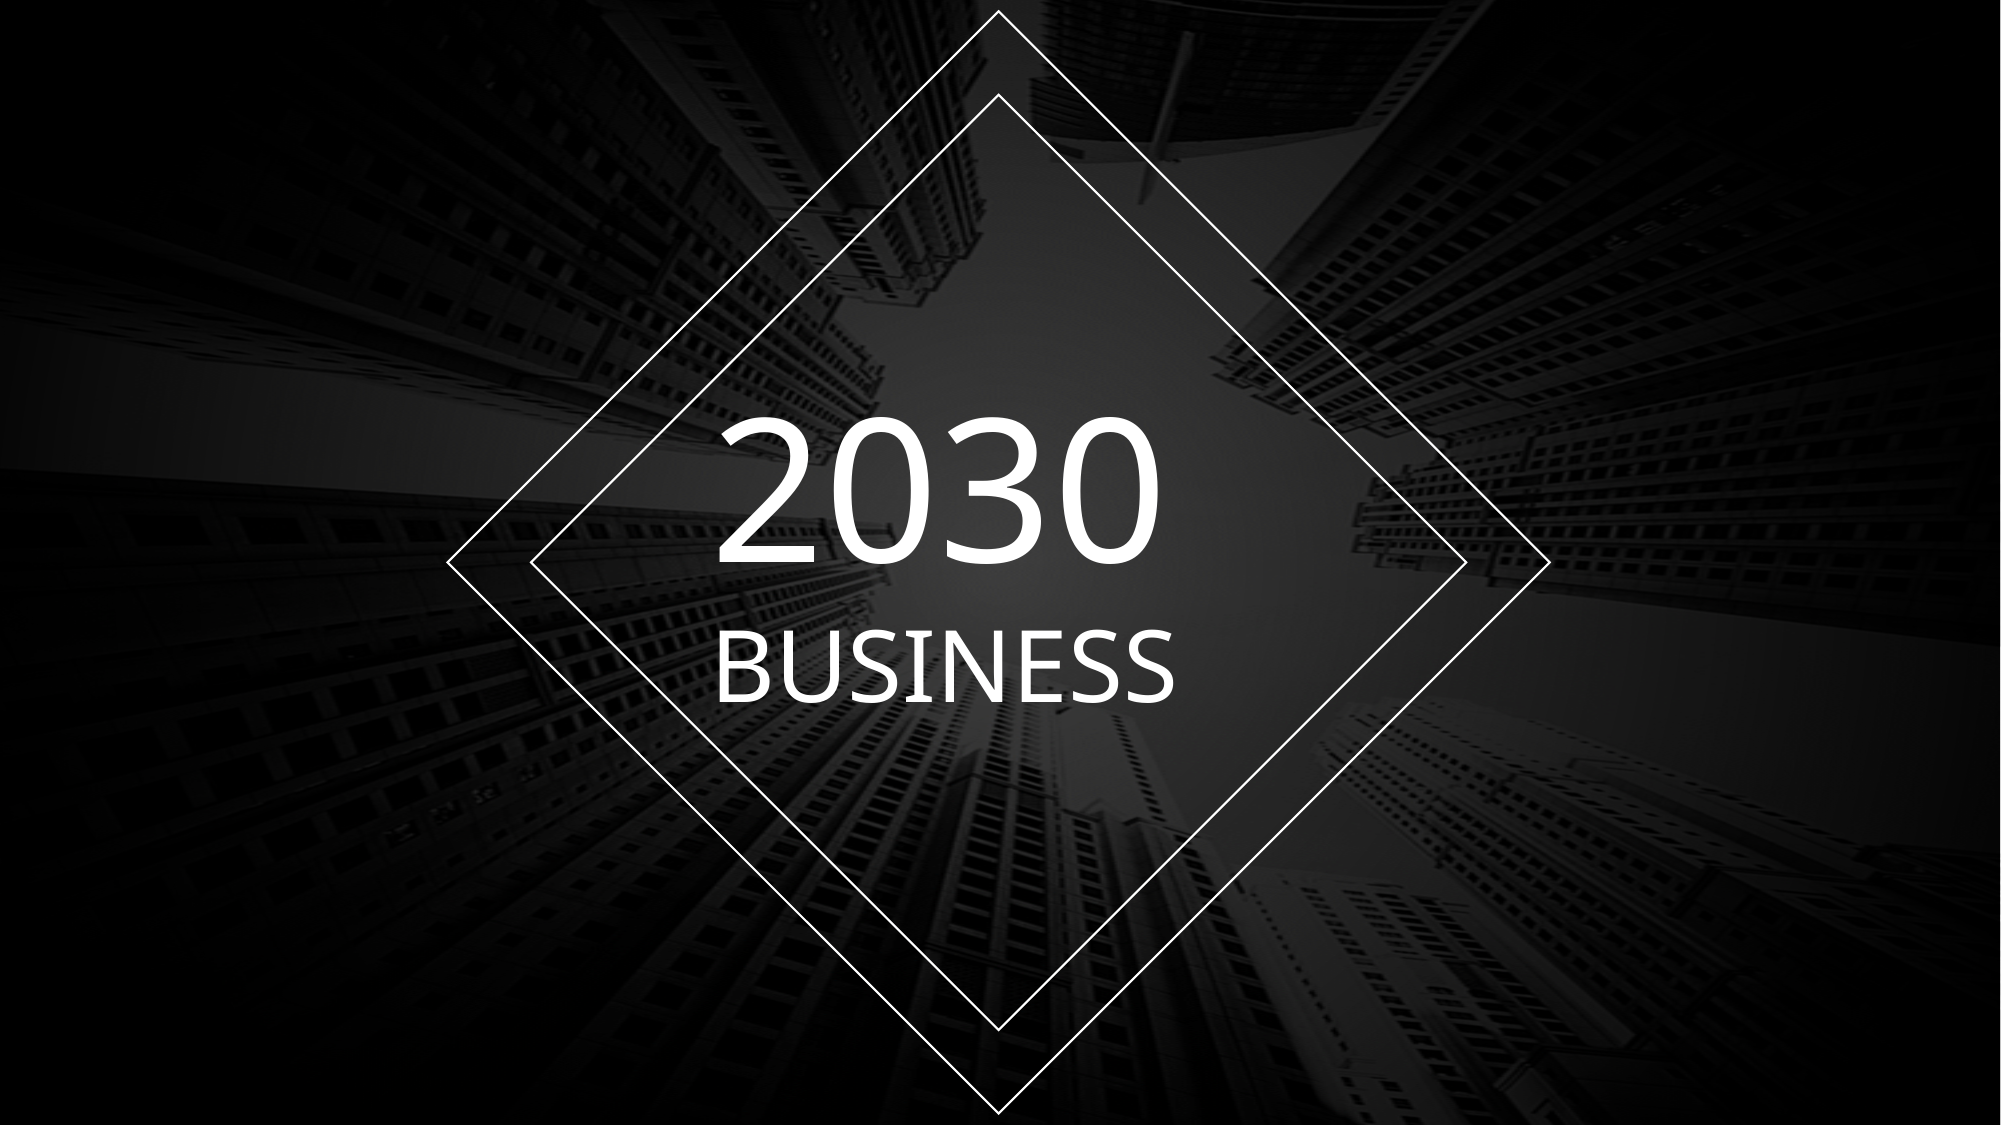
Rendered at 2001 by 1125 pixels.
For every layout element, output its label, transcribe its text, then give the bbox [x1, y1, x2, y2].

text_box 2030 BUSINESS [695, 354, 1302, 730]
text_box [445, 9, 1552, 1116]
text_box [1302, 396, 1468, 729]
text_box [529, 396, 695, 728]
text_box [737, 93, 1260, 354]
text_box [697, 730, 1301, 1032]
